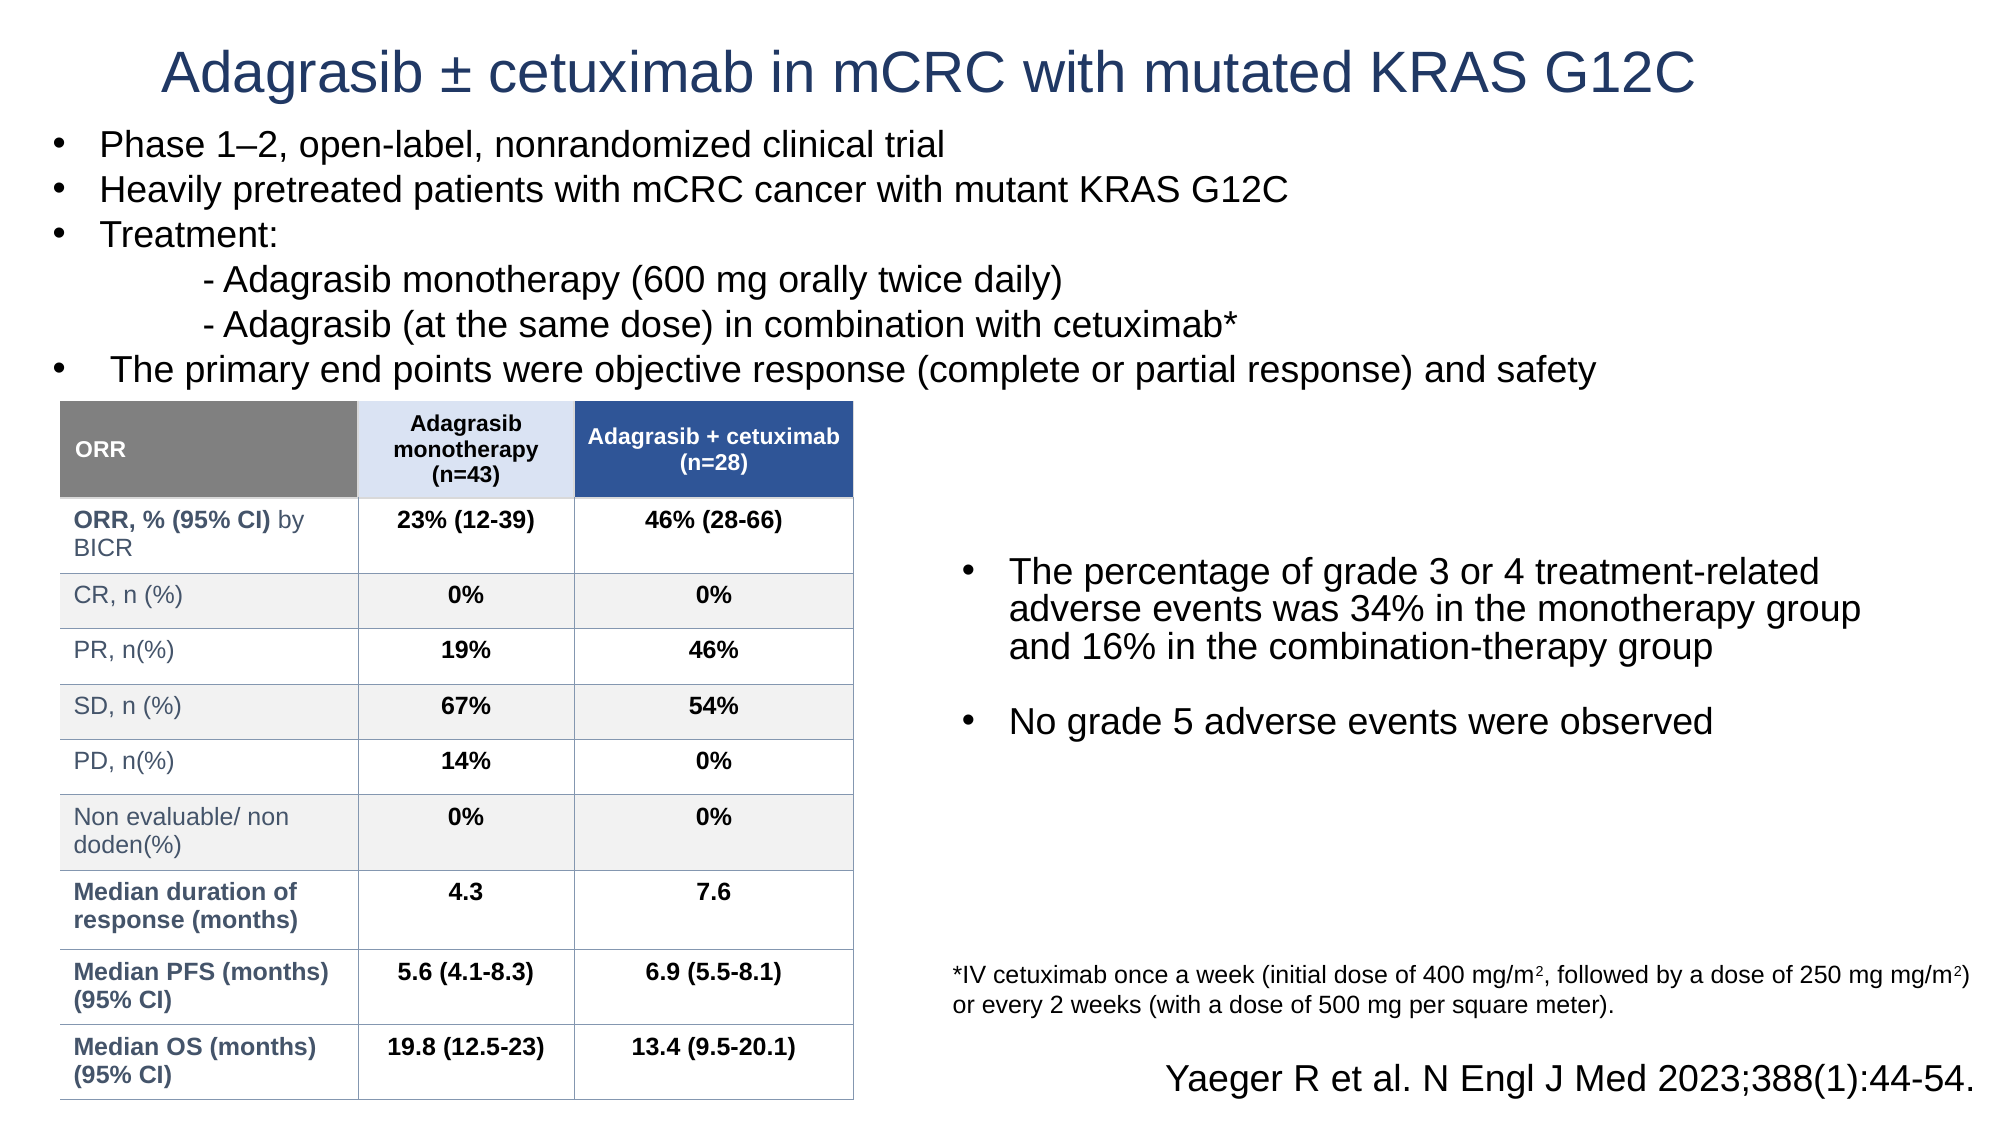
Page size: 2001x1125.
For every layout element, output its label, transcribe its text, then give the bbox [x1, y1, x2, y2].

table_cell 14% [359, 740, 574, 794]
table_cell ORR, % (95% CI) by BICR [60, 499, 358, 573]
table_cell SD, n (%) [60, 685, 358, 739]
table_cell 0% [359, 795, 574, 870]
table_cell PR, n(%) [60, 629, 358, 684]
table_cell 7.6 [575, 871, 853, 949]
text_box Phase 1–2, open-label, nonrandomized clinical trial Heavily pretreated patients with mCRC cancer with mutant KRAS G12C Treatment: - Adagrasib monotherapy (600 mg orally twice daily) - Adagrasib (at the same dose) in combination with cetuximab* The primary end points were objective response (complete or partial response) and safety [37, 112, 1613, 398]
text_box The percentage of grade 3 or 4 treatment-related adverse events was 34% in the monotherapy group and 16% in the combination-therapy group No grade 5 adverse events were observed [947, 538, 1887, 758]
table_cell 4.3 [359, 871, 574, 949]
table_cell Median OS (months) (95% CI) [60, 1025, 358, 1099]
table_cell Non evaluable/ non doden(%) [60, 795, 358, 870]
table_cell Median duration of response (months) [60, 871, 358, 949]
table_cell 19.8 (12.5-23) [359, 1025, 574, 1099]
table_cell CR, n (%) [60, 574, 358, 628]
text_box Yaeger R et al. N Engl J Med 2023;388(1):44-54. [1150, 1072, 1991, 1107]
table_cell 5.6 (4.1-8.3) [359, 950, 574, 1024]
table_cell 46% (28-66) [575, 499, 853, 573]
table_cell 46% [575, 629, 853, 684]
table_cell 23% (12-39) [359, 499, 574, 573]
table_cell 19% [359, 629, 574, 684]
table_cell 0% [575, 574, 853, 628]
table_cell 13.4 (9.5-20.1) [575, 1025, 853, 1099]
table_header Adagrasib monotherapy (n=43) [359, 401, 573, 497]
table_cell 0% [359, 574, 574, 628]
text_box *IV cetuximab once a week (initial dose of 400 mg/m2, followed by a dose of 250 mg mg/m2) or every 2 weeks (with a dose of 500 mg per square meter). [937, 951, 1993, 1072]
table_cell 6.9 (5.5-8.1) [575, 950, 853, 1024]
table_header Adagrasib + cetuximab (n=28) [575, 401, 853, 497]
table_cell PD, n(%) [60, 740, 358, 794]
table_cell 0% [575, 795, 853, 870]
table_cell 0% [575, 740, 853, 794]
table_header ORR [60, 401, 357, 497]
table_cell 54% [575, 685, 853, 739]
table_cell Median PFS (months) (95% CI) [60, 950, 358, 1024]
text_box Adagrasib ± cetuximab in mCRC with mutated KRAS G12C [146, 26, 1730, 112]
table_cell 67% [359, 685, 574, 739]
